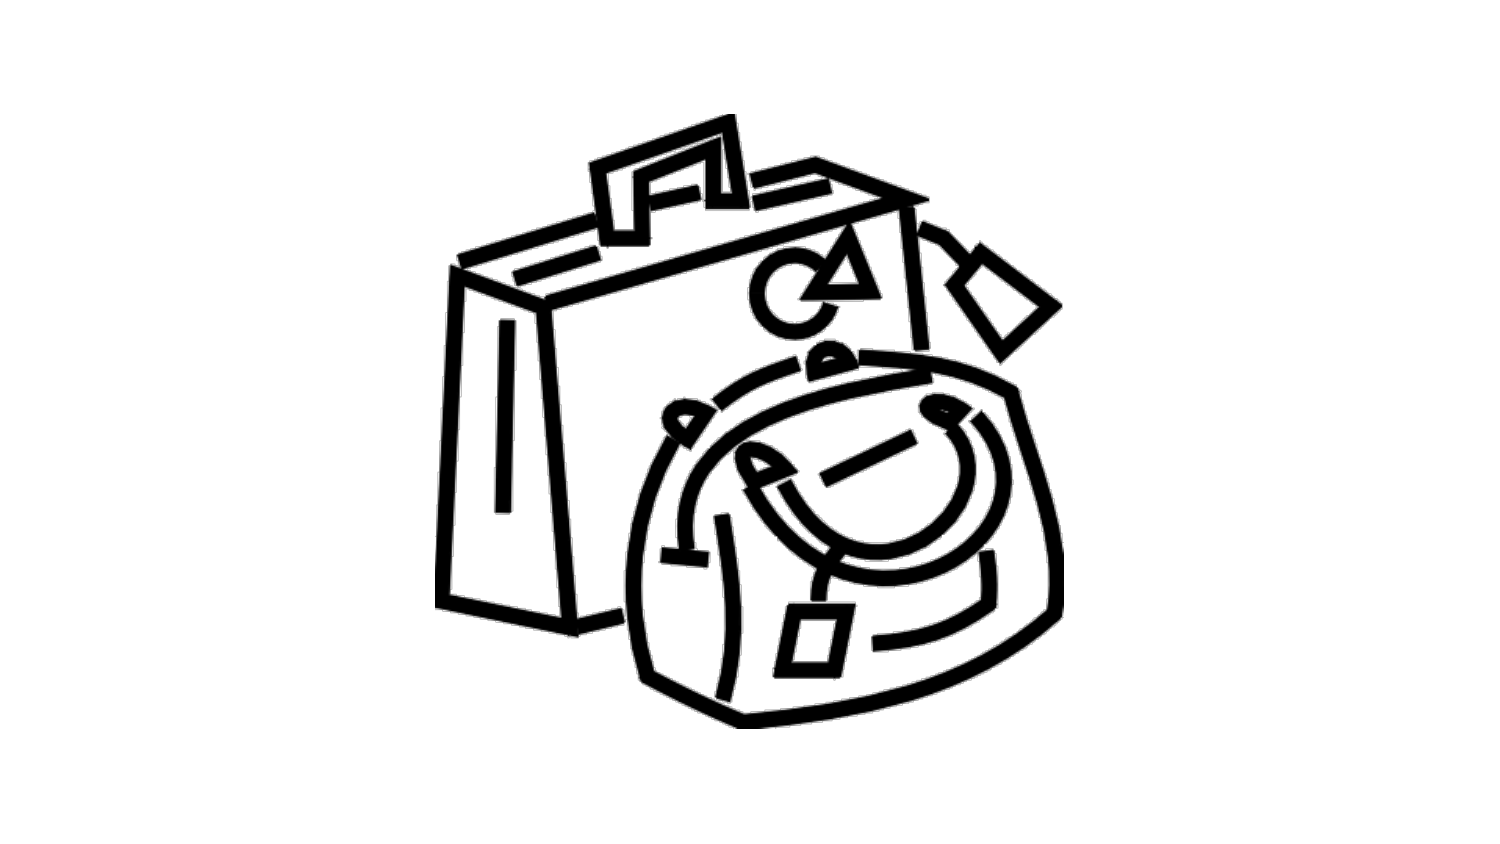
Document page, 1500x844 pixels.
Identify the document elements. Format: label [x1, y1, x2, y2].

picture [435, 114, 1065, 730]
